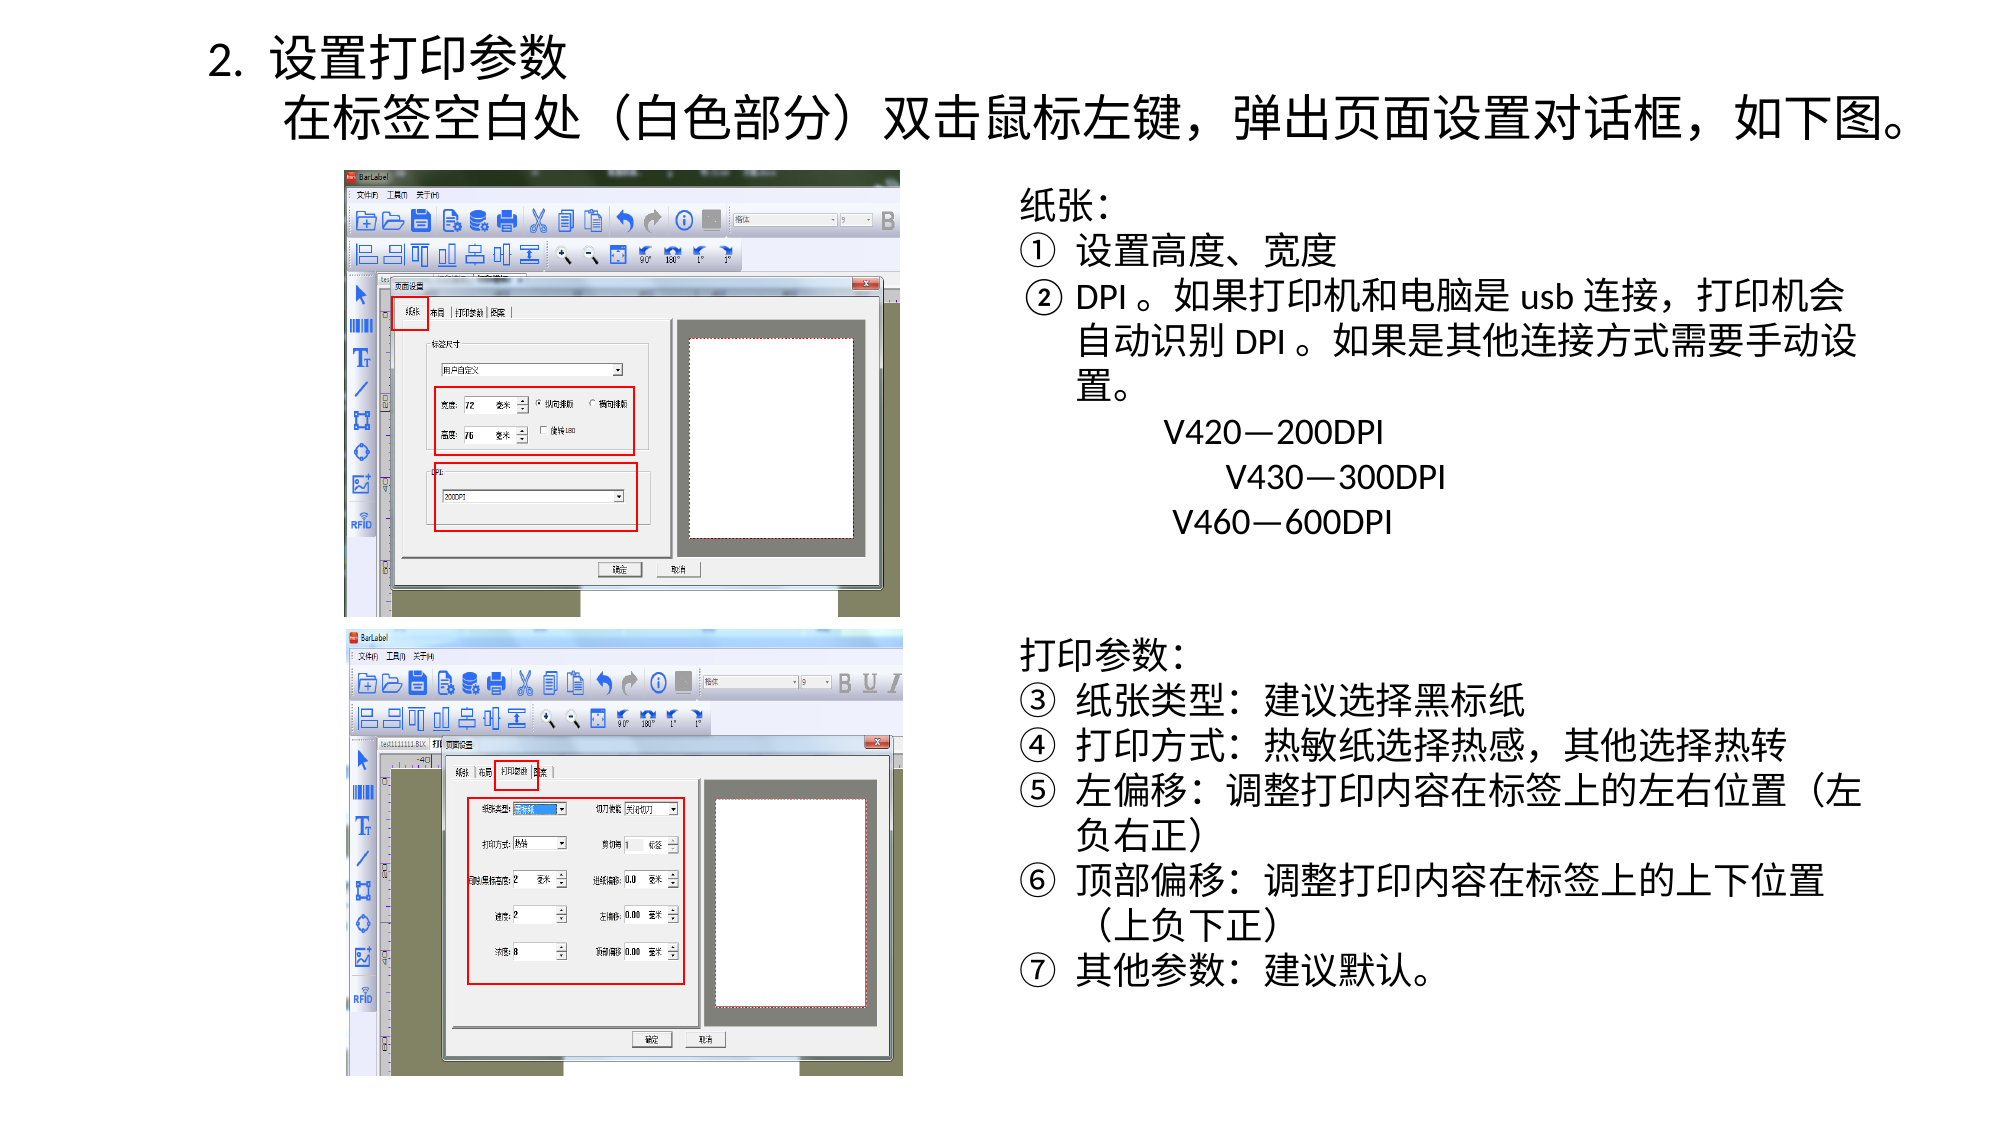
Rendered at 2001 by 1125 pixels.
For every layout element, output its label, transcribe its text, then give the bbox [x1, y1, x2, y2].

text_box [343, 170, 900, 617]
text_box 纸张： 设置高度、宽度 DPI。如果打印机和电脑是usb连接，打印机会自动识别DPI。如果是其他连接方式需要手动设置。 V420—200DPI V430—300DPI V460—600DPI 打印参数： 纸张类型：建议选择黑标纸 打印方式：热敏纸选择热感，其他选择热转 左偏移：调整打印内容在标签上的左右位置（左负右正） 顶部偏移：调整打印内容在标签上的上下位置（上负下正） 其他参数：建议默认。 [1004, 174, 1897, 1125]
text_box 2. 设置打印参数 在标签空白处（白色部分）双击鼠标左键，弹出页面设置对话框，如下图。 [192, 19, 1938, 155]
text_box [346, 629, 903, 1076]
